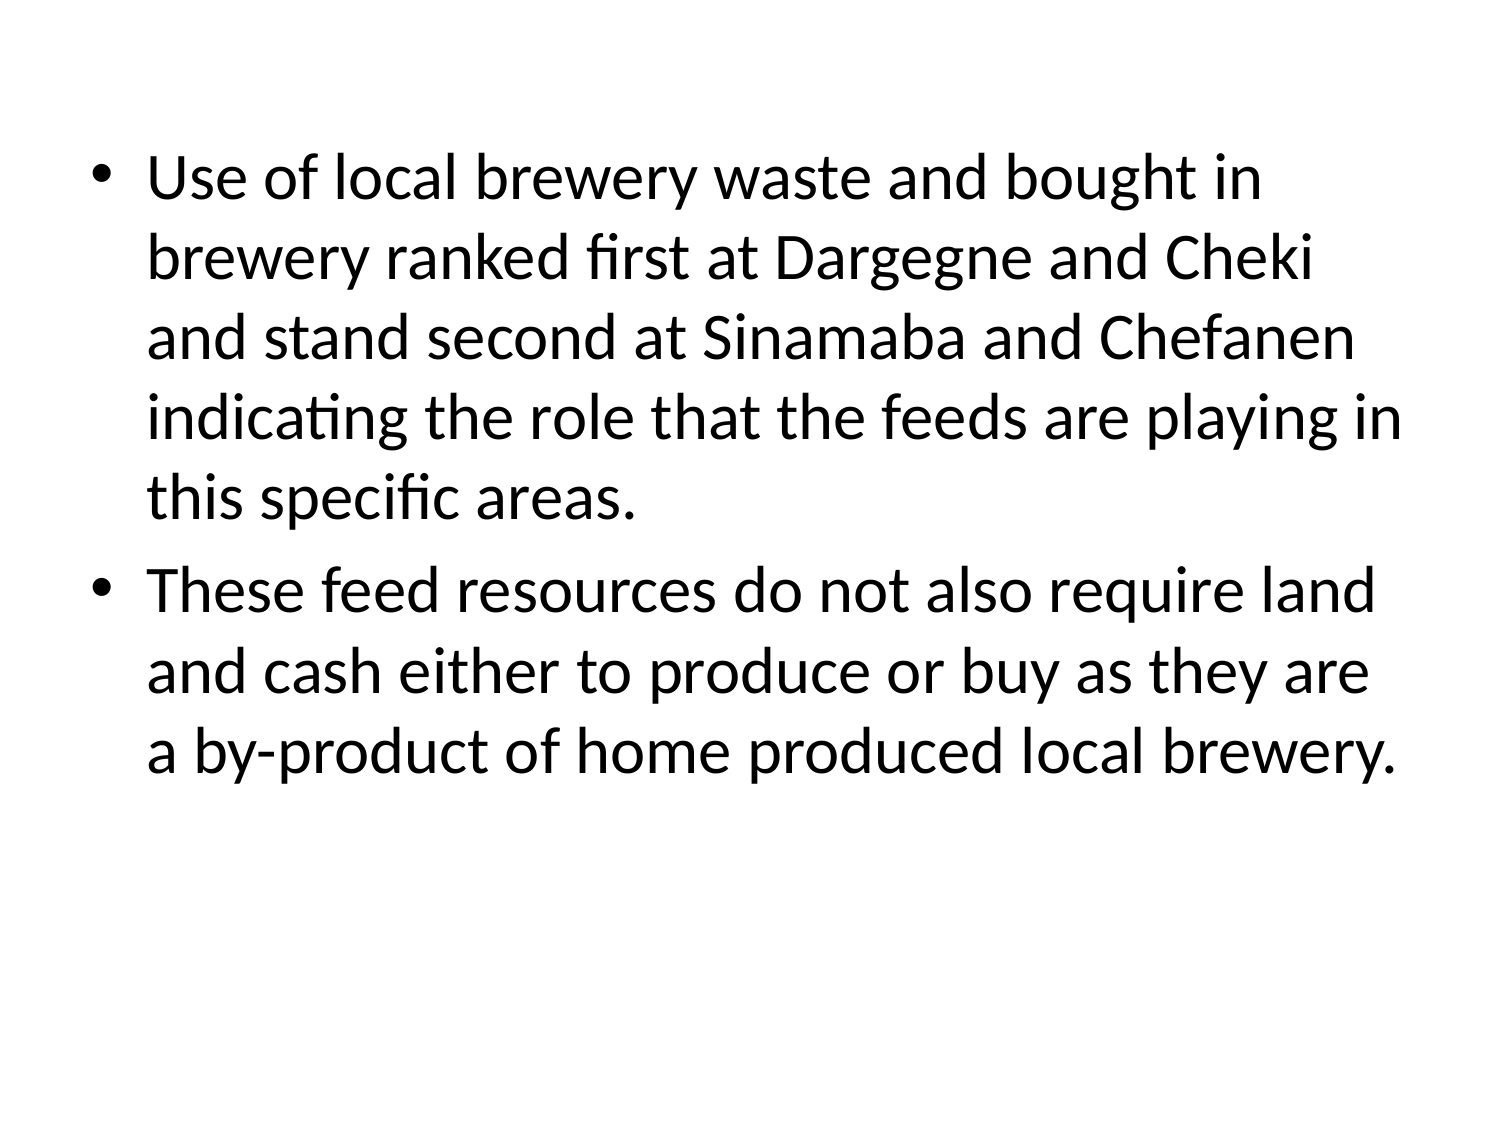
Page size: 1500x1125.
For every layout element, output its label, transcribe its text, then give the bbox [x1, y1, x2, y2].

list Use of local brewery waste and bought in brewery ranked first at Dargegne and Cheki and stand second at Sinamaba and Chefanen indicating the role that the feeds are playing in this specific areas. These feed resources do not also require land and cash either to produce or buy as they are a by-product of home produced local brewery. [75, 125, 1425, 1005]
